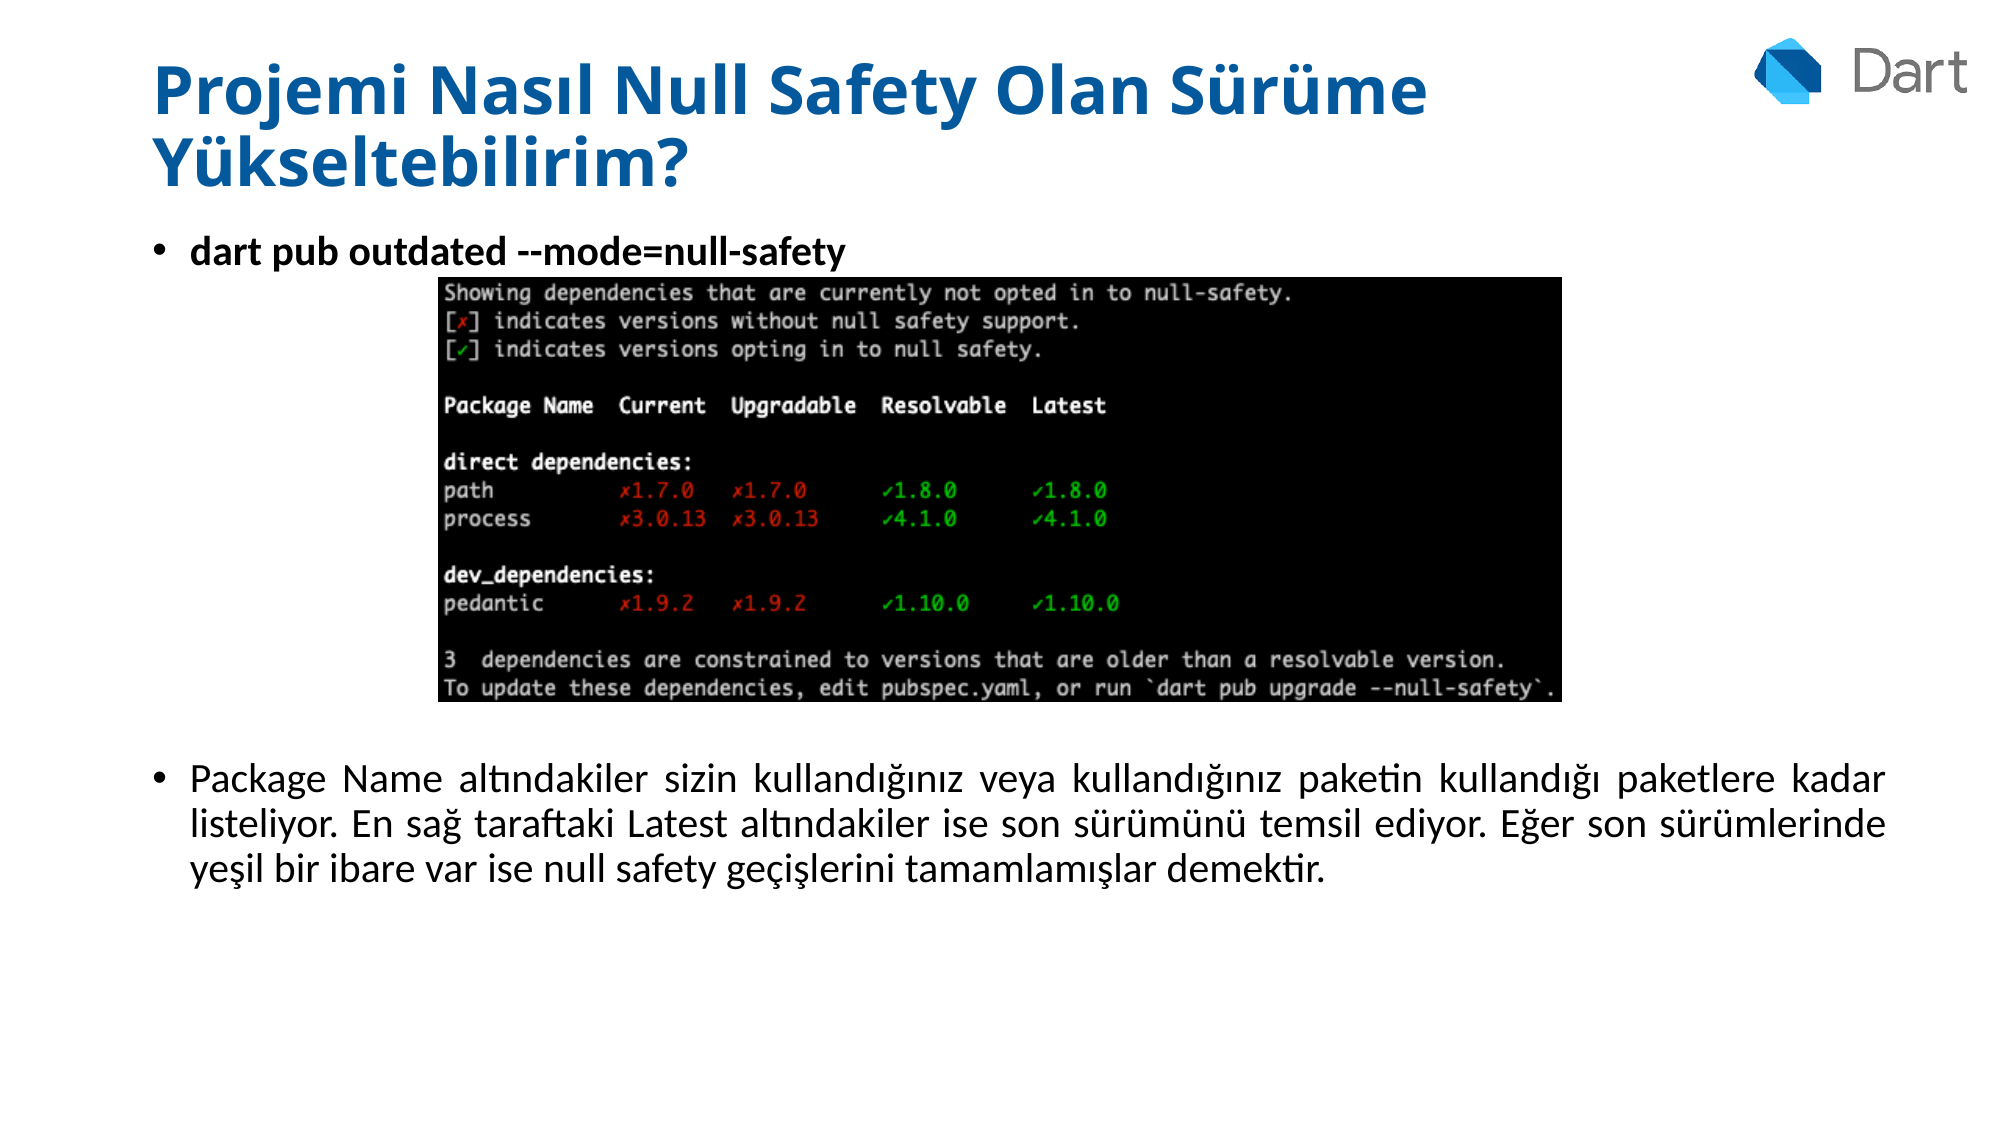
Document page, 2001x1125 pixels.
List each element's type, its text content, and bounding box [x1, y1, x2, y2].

list dart pub outdated --mode=null-safety Package Name altındakiler sizin kullandığınız veya kullandığınız paketin kullandığı paketlere kadar listeliyor. En sağ taraftaki Latest altındakiler ise son sürümünü temsil ediyor. Eğer son sürümlerinde yeşil bir ibare var ise null safety geçişlerini tamamlamışlar demektir. [137, 222, 1903, 1014]
picture [438, 277, 1562, 702]
picture [1749, 9, 1972, 133]
title Projemi Nasıl Null Safety Olan Sürüme Yükseltebilirim? [137, 59, 1863, 199]
